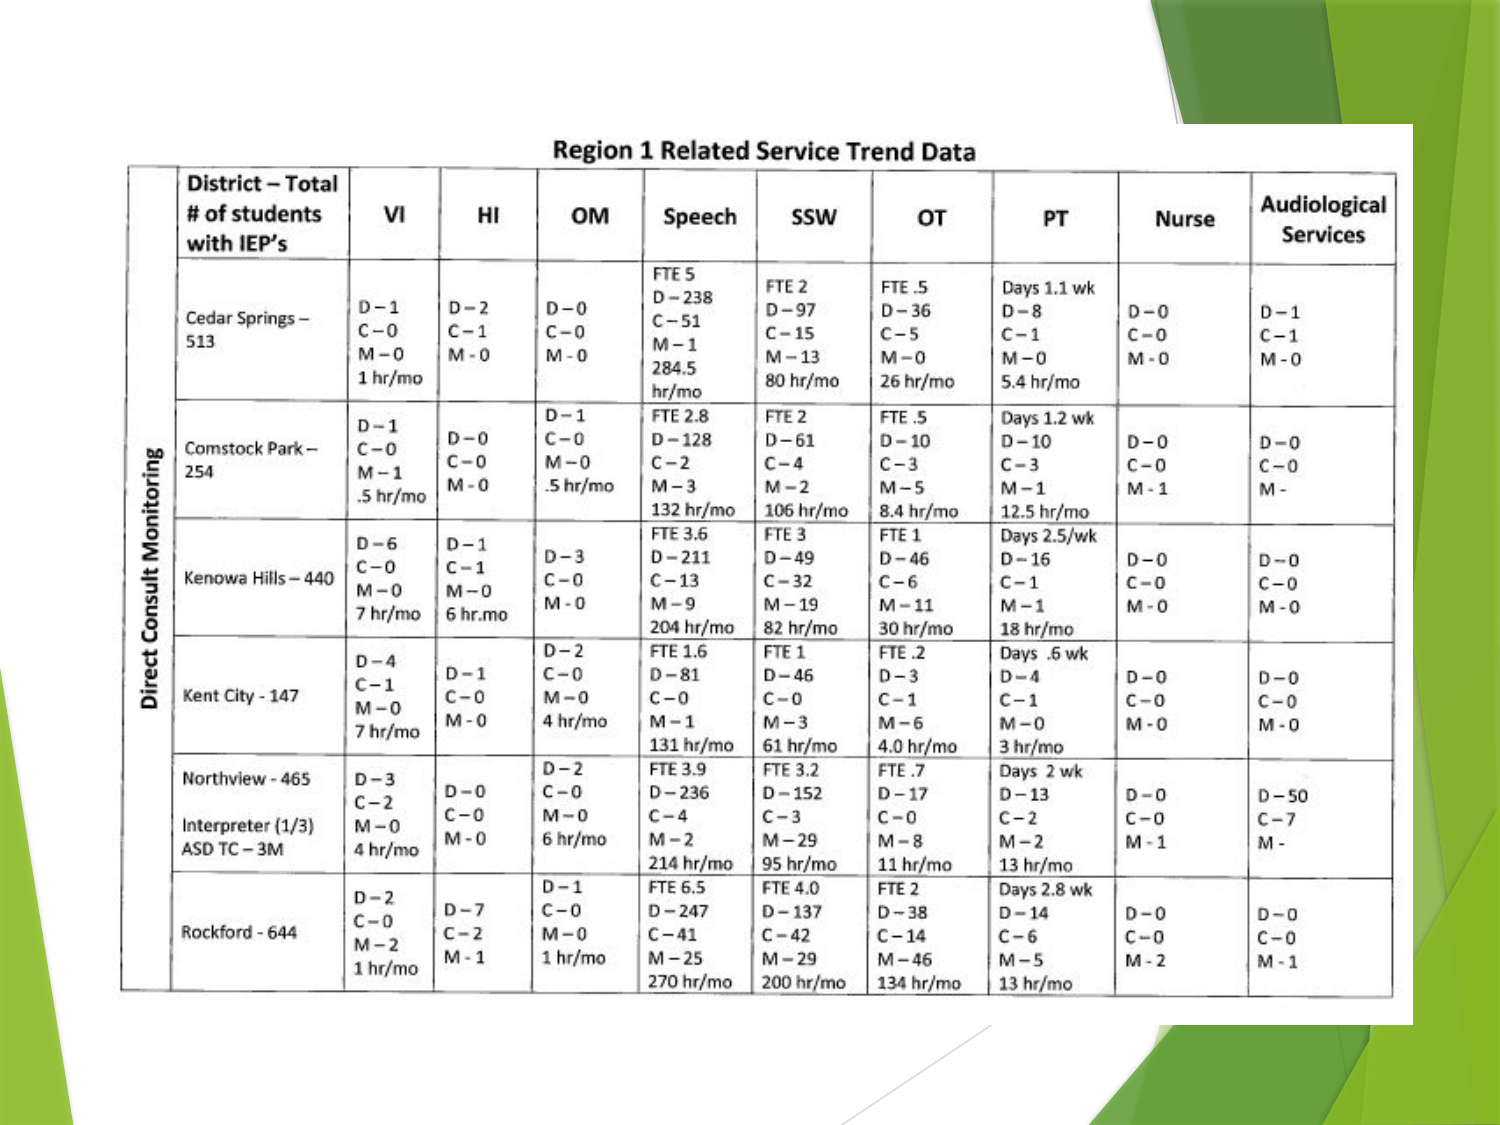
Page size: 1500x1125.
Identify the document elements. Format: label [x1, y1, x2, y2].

picture [111, 124, 1413, 1026]
